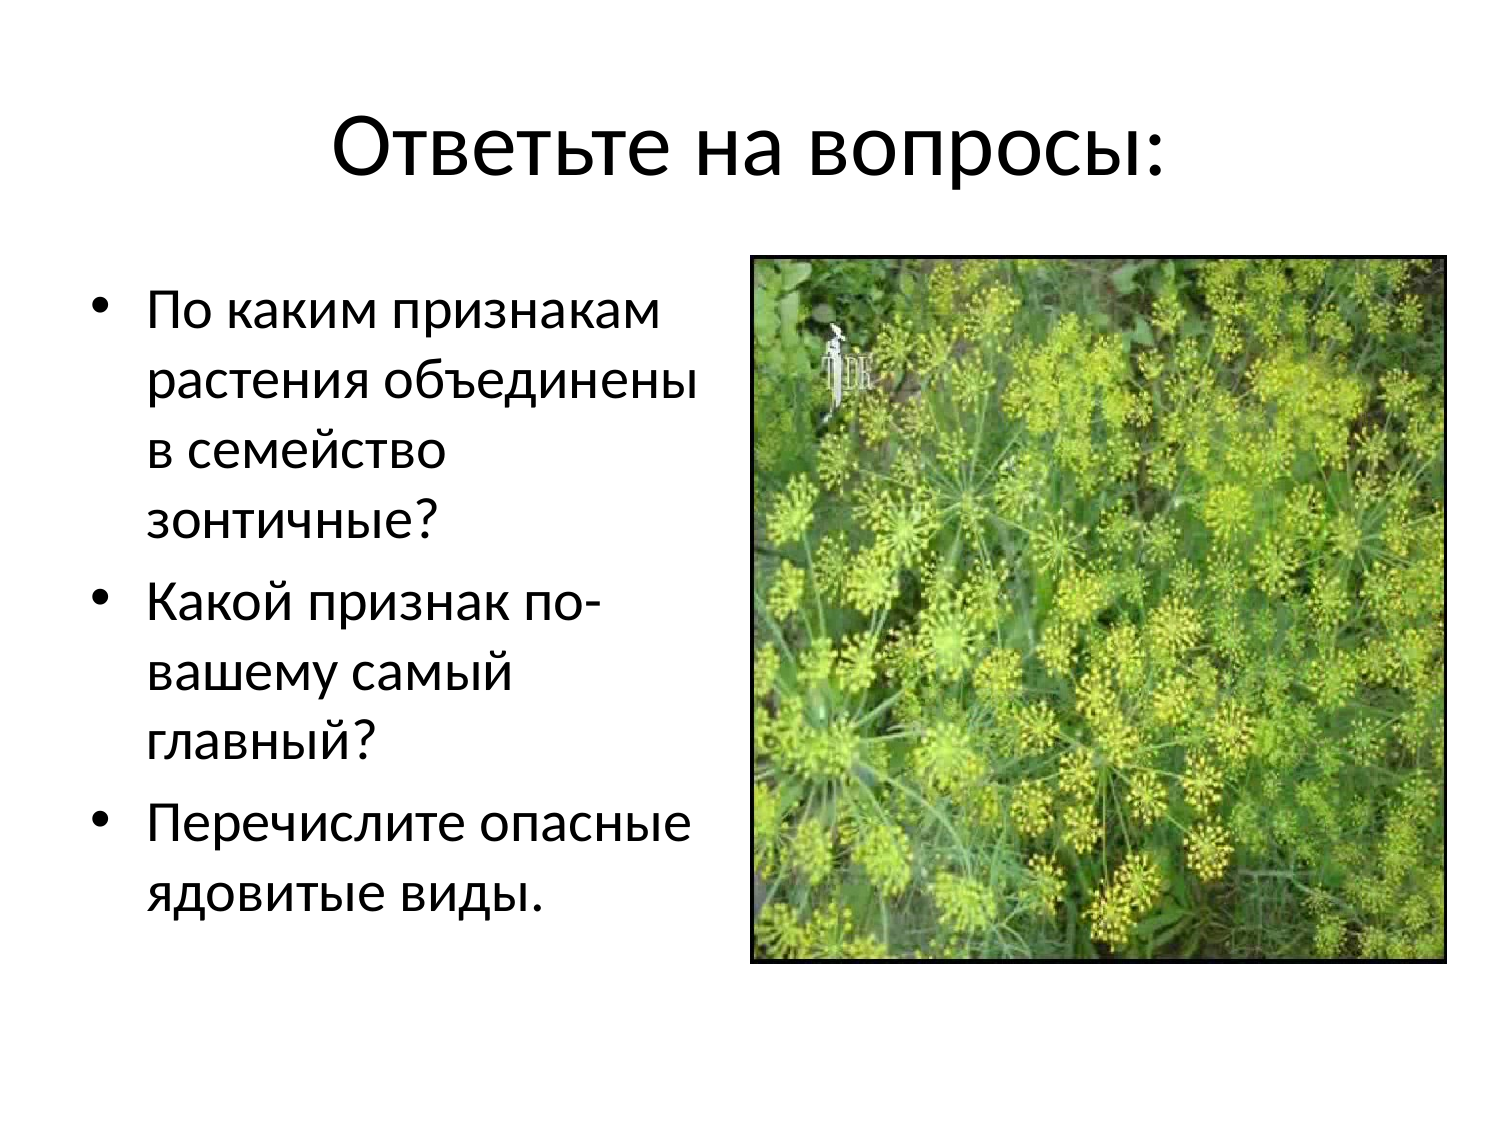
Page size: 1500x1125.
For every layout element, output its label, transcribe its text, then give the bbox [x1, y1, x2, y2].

list По каким признакам растения объединены в семейство зонтичные? Какой признак по-вашему самый главный? Перечислите опасные ядовитые виды. [74, 262, 738, 1006]
title Ответьте на вопросы: [74, 44, 1426, 233]
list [749, 255, 1447, 965]
